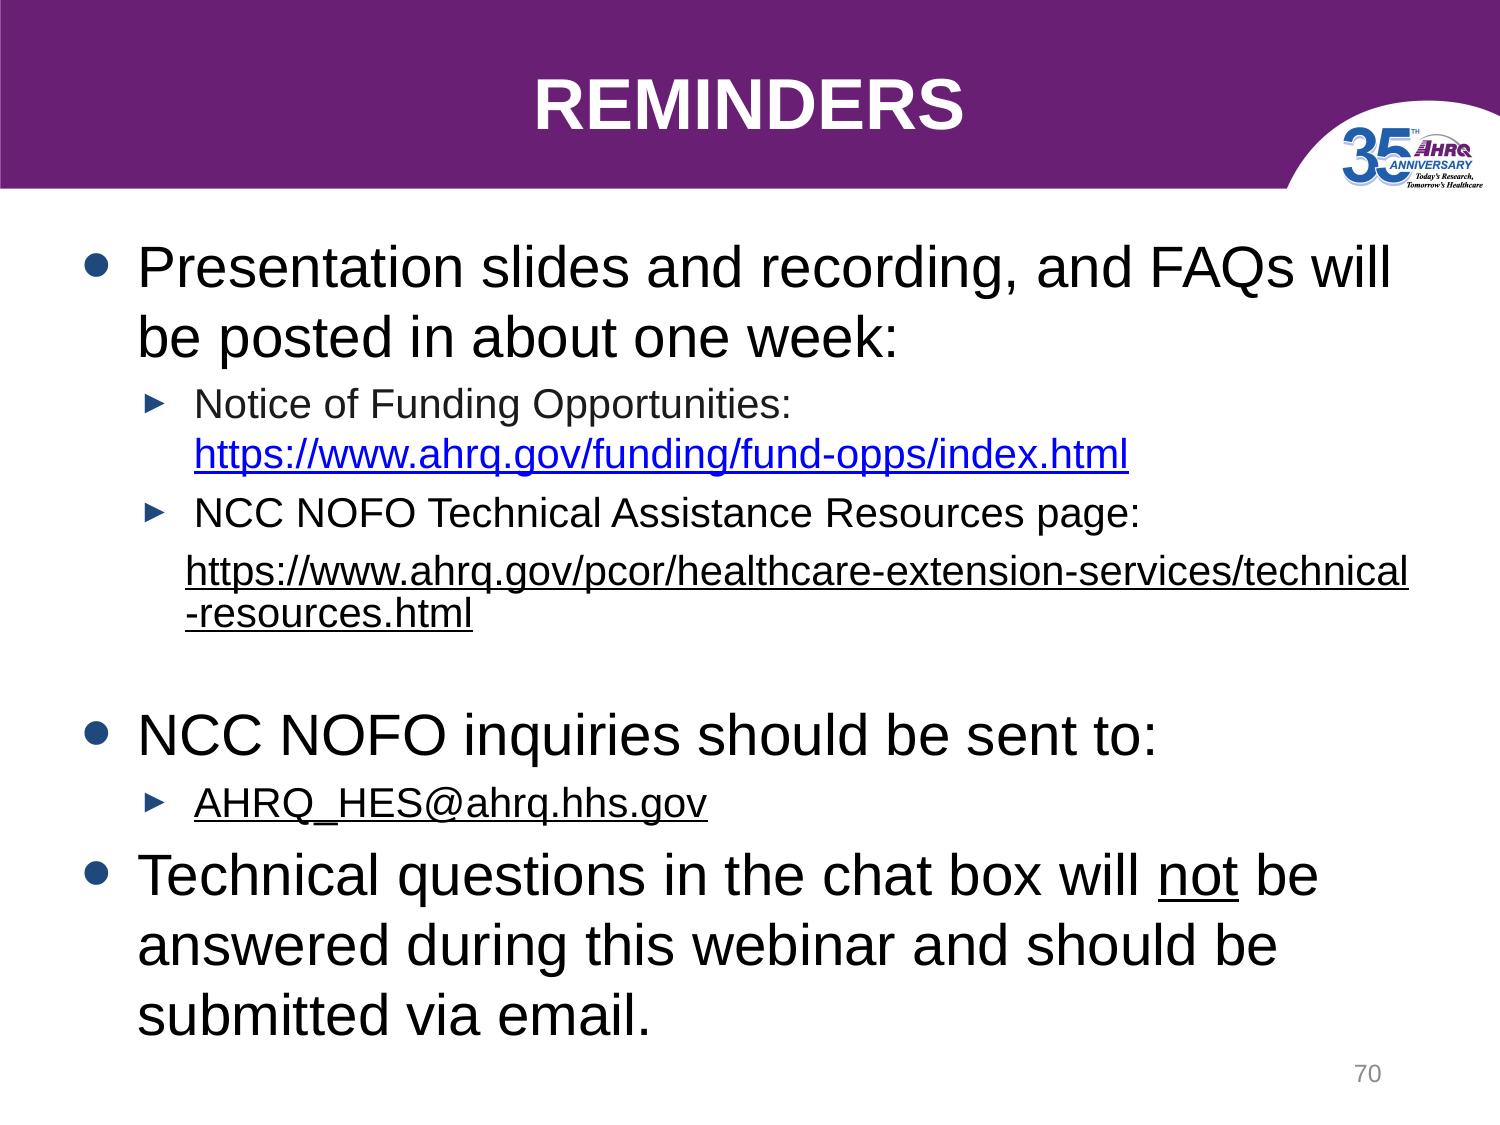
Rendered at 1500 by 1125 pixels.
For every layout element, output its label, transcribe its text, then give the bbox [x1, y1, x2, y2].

title REMINDERS [206, 50, 1294, 152]
slide_number 70 [1059, 1042, 1397, 1103]
picture [0, 0, 1500, 1125]
list Presentation slides and recording, and FAQs will be posted in about one week: Notice of Funding Opportunities: https://www.ahrq.gov/funding/fund-opps/index.html NCC NOFO Technical Assistance Resources page: https://www.ahrq.gov/pcor/healthcare-extension-services/technical-resources.html NCC NOFO inquiries should be sent to: AHRQ_HES@ahrq.hhs.gov Technical questions in the chat box will not be answered during this webinar and should be submitted via email. [66, 221, 1434, 1043]
